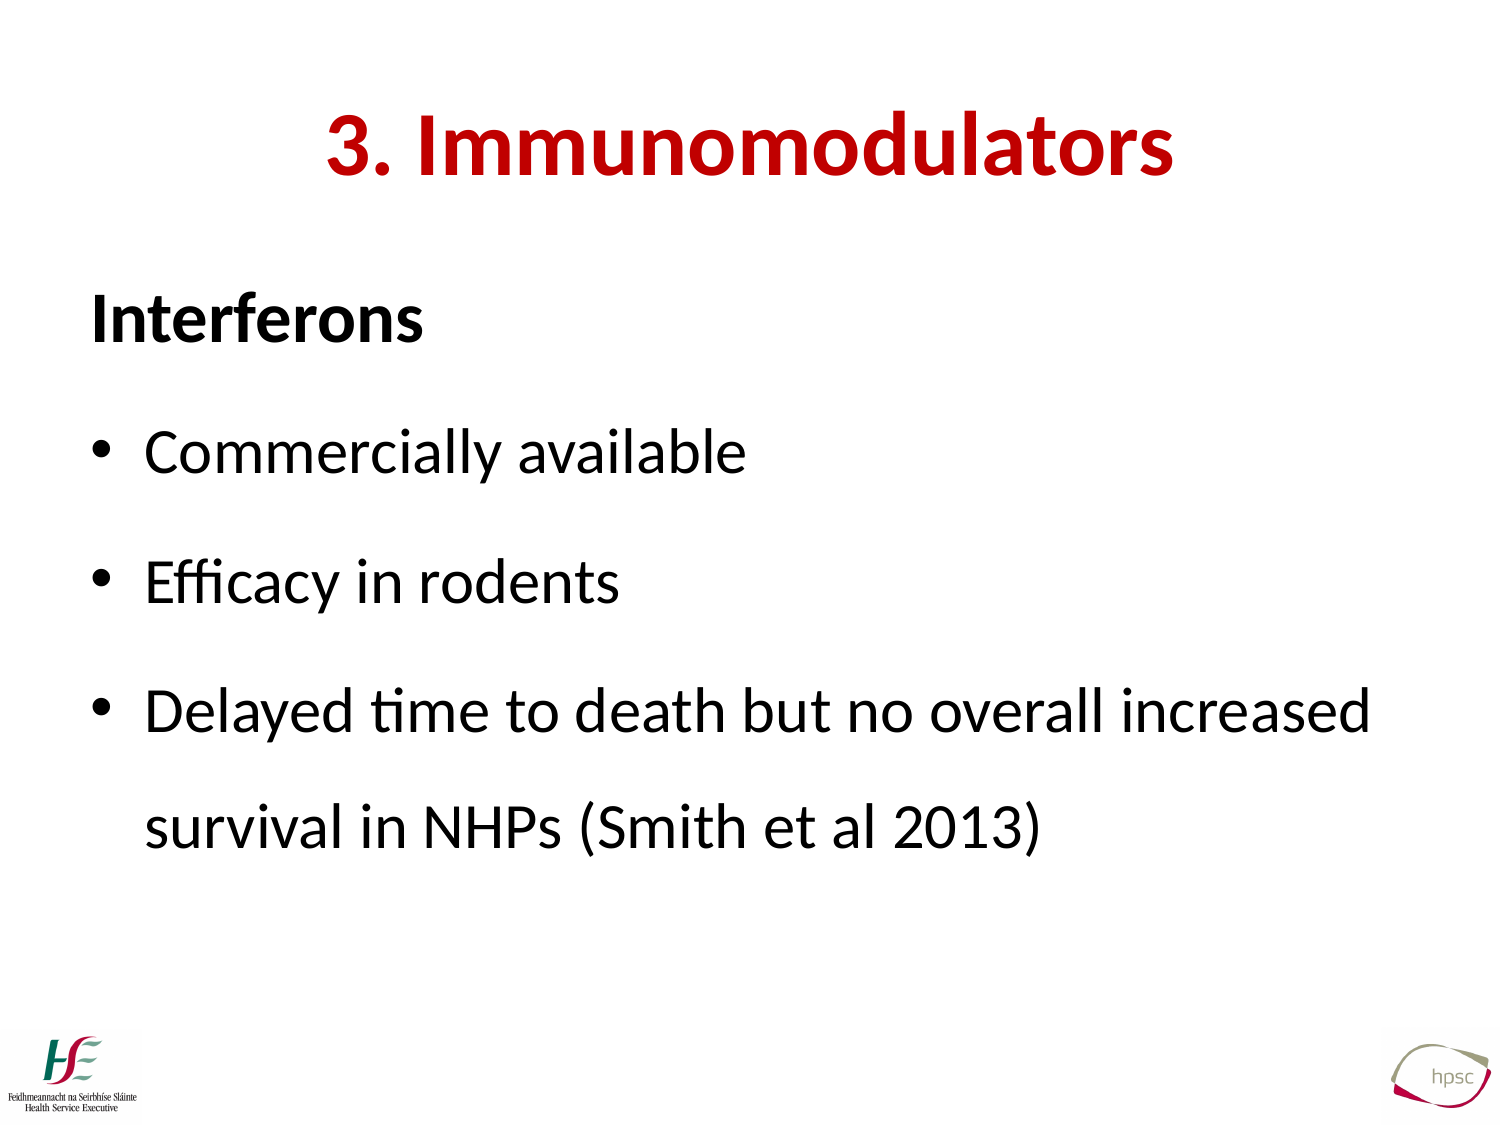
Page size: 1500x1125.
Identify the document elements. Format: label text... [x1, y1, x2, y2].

picture [1381, 1026, 1500, 1125]
title 3. Immunomodulators [75, 45, 1425, 233]
picture [0, 1029, 142, 1125]
list Interferons Commercially available Efficacy in rodents Delayed time to death but no overall increased survival in NHPs (Smith et al 2013) [75, 262, 1425, 1005]
